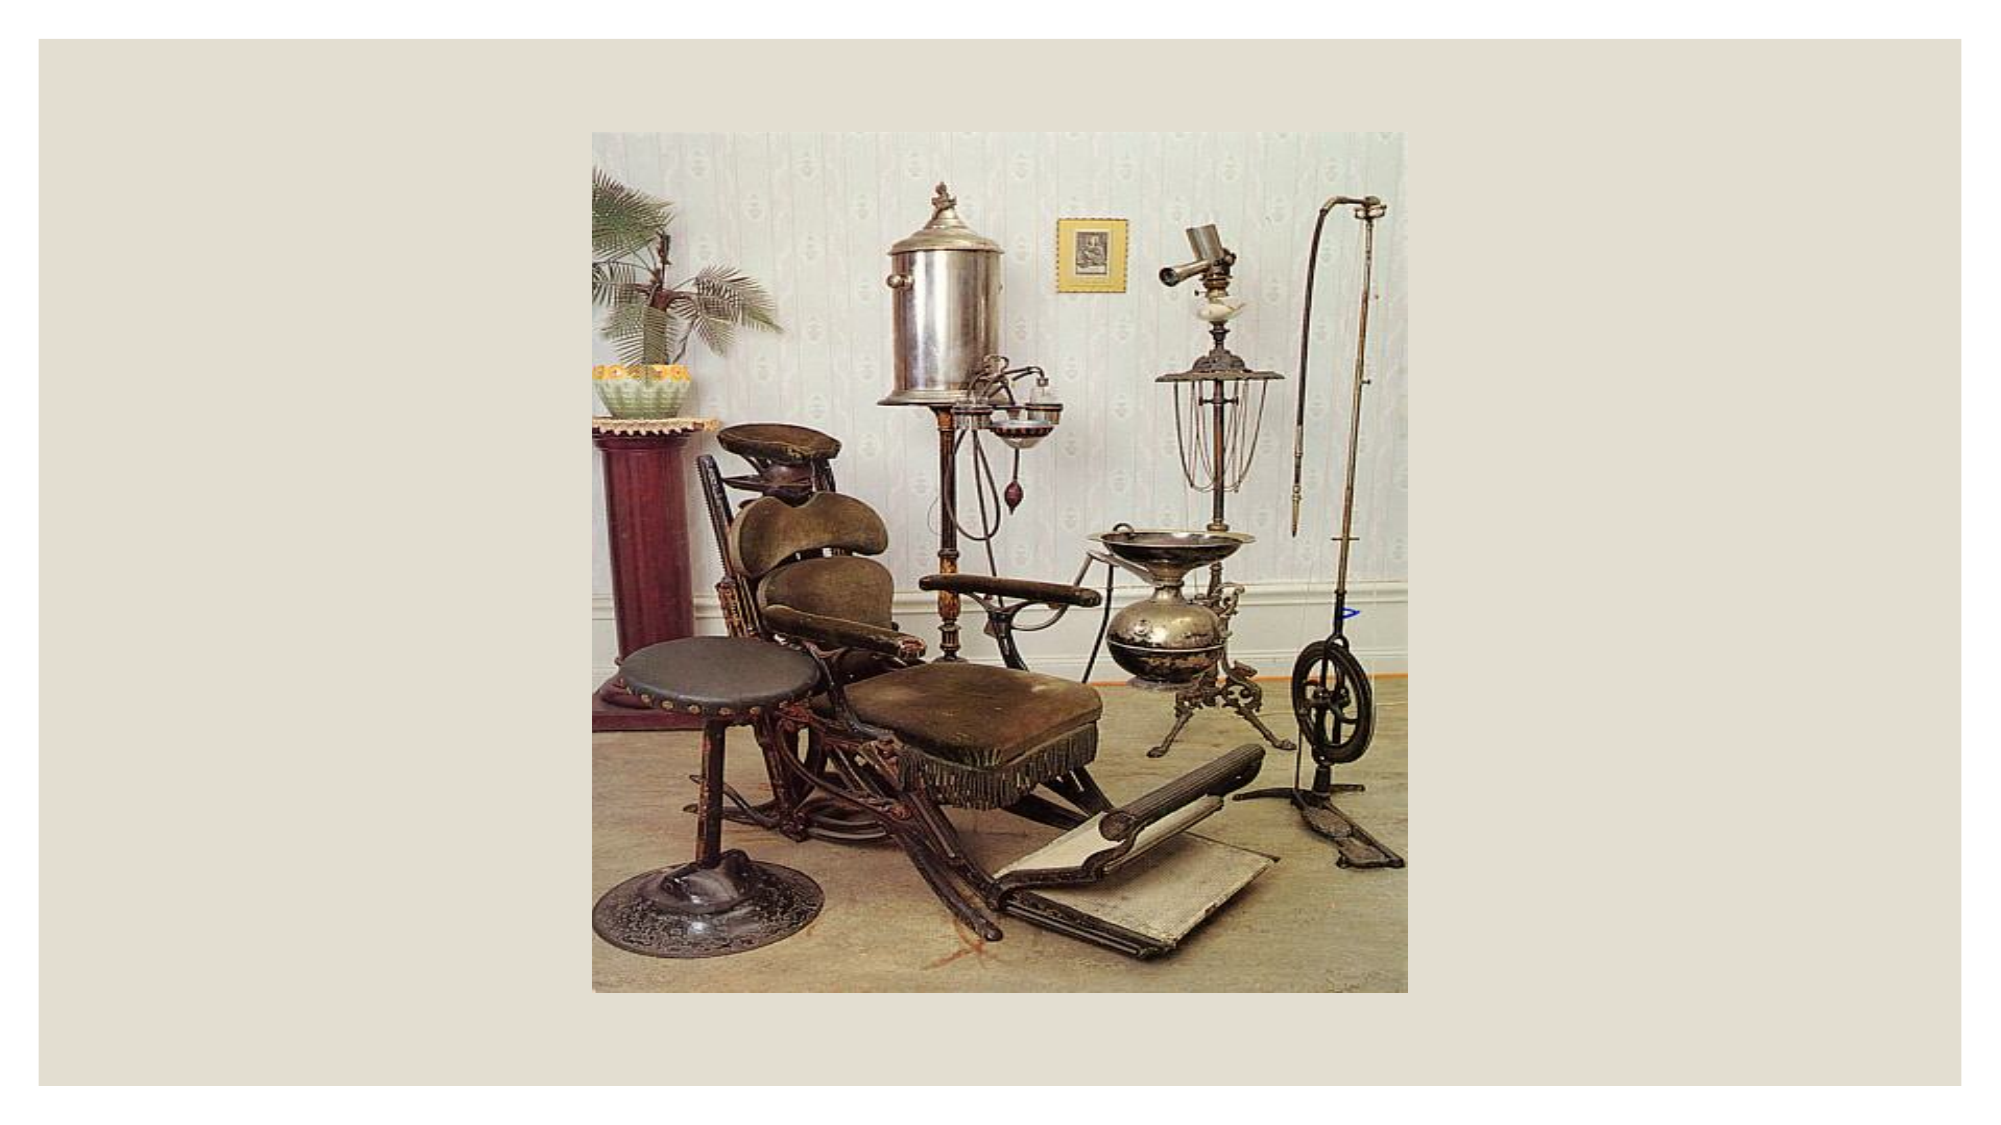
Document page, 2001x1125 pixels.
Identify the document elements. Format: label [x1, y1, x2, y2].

picture [592, 132, 1408, 993]
